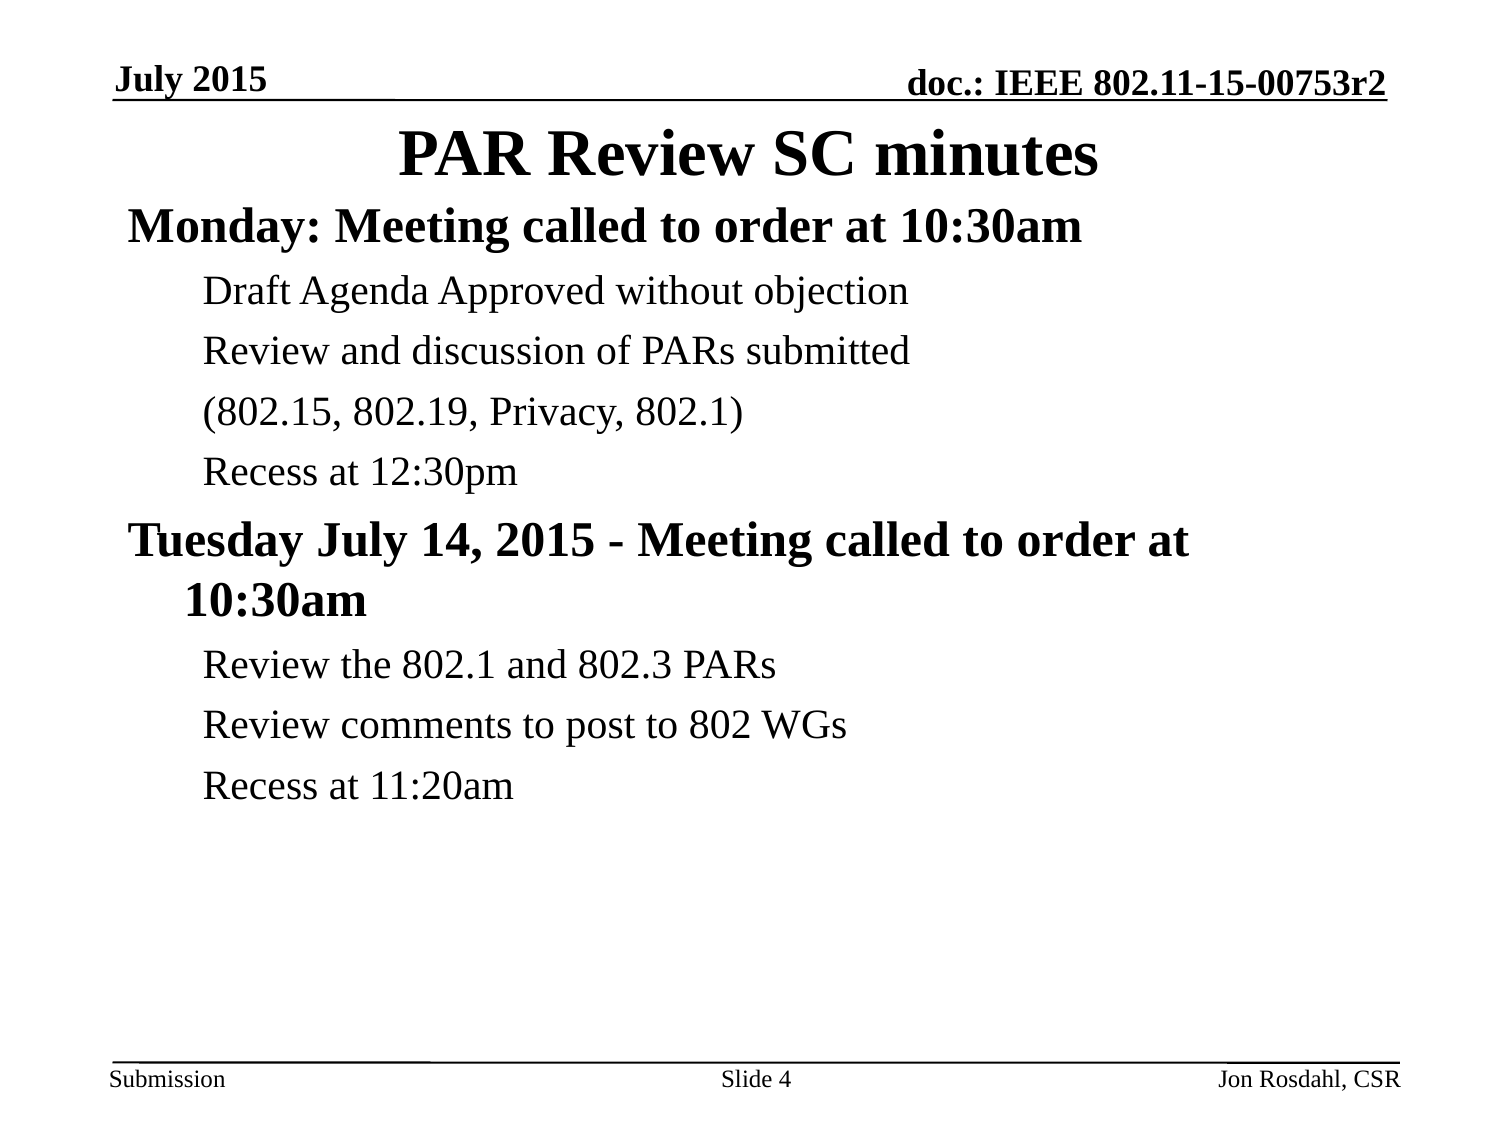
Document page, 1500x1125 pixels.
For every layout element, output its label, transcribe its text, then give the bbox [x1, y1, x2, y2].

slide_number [114, 54, 423, 100]
list Monday: Meeting called to order at 10:30am Draft Agenda Approved without objection Review and discussion of PARs submitted (802.15, 802.19, Privacy, 802.1) Recess at 12:30pm Tuesday July 14, 2015 - Meeting called to order at 10:30am Review the 802.1 and 802.3 PARs Review comments to post to 802 WGs Recess at 11:20am [112, 184, 1388, 1000]
slide_number Slide 4 [712, 1061, 800, 1123]
footer Jon Rosdahl, CSR [878, 1061, 1402, 1093]
title PAR Review SC minutes [112, 112, 1388, 184]
